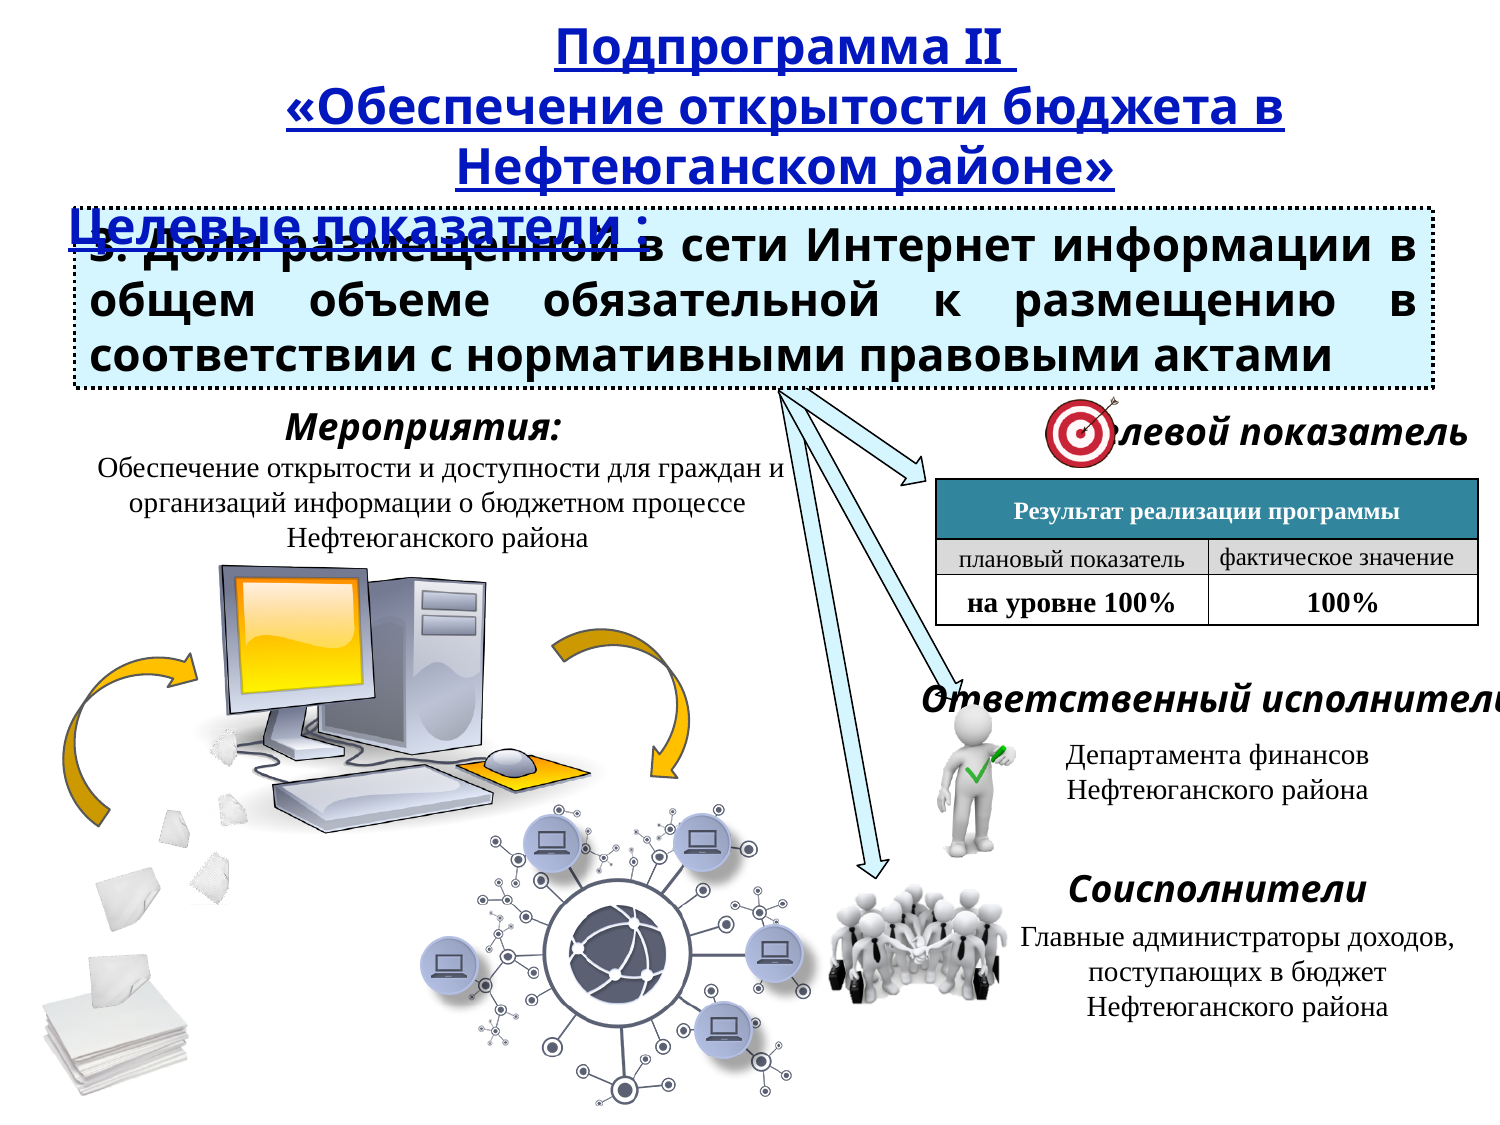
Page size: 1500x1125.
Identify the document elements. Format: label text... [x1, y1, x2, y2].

picture [937, 704, 1016, 858]
text_box Соисполнители [1053, 857, 1383, 910]
table_header Результат реализации программы [937, 480, 1477, 538]
text_box Ответственный исполнитель [905, 667, 1500, 727]
picture [1045, 395, 1119, 469]
text_box [880, 844, 891, 871]
table_cell фактическое значение [1209, 540, 1477, 574]
table_cell на уровне 100% [937, 575, 1208, 624]
text_box Мероприятия: [269, 395, 577, 456]
text_box 3. Доля размещенной в сети Интернет информации в общем объеме обязательной к размещению в соответствии с нормативными правовыми актами [74, 262, 1433, 388]
text_box Целевой показатель [1122, 400, 1485, 461]
text_box Подпрограмма II «Обеспечение открытости бюджета в Нефтеюганском районе» Целевые показатели : [53, 7, 1500, 262]
text_box [615, 628, 692, 781]
picture [94, 855, 152, 931]
picture [155, 810, 230, 906]
text_box [807, 497, 873, 803]
text_box [776, 392, 950, 667]
picture [42, 935, 189, 1096]
table_cell плановый показатель [937, 540, 1208, 574]
text_box [61, 655, 184, 829]
text_box Департамента финансов Нефтеюганского района [1020, 727, 1420, 813]
text_box Обеспечение открытости и доступности для граждан и организаций информации о бюджетном процессе Нефтеюганского района [66, 441, 817, 561]
picture [189, 526, 1016, 1107]
text_box Главные администраторы доходов, поступающих в бюджет Нефтеюганского района [1005, 910, 1471, 1030]
text_box [776, 388, 928, 488]
text_box [778, 398, 802, 441]
table_cell 100% [1209, 575, 1477, 624]
